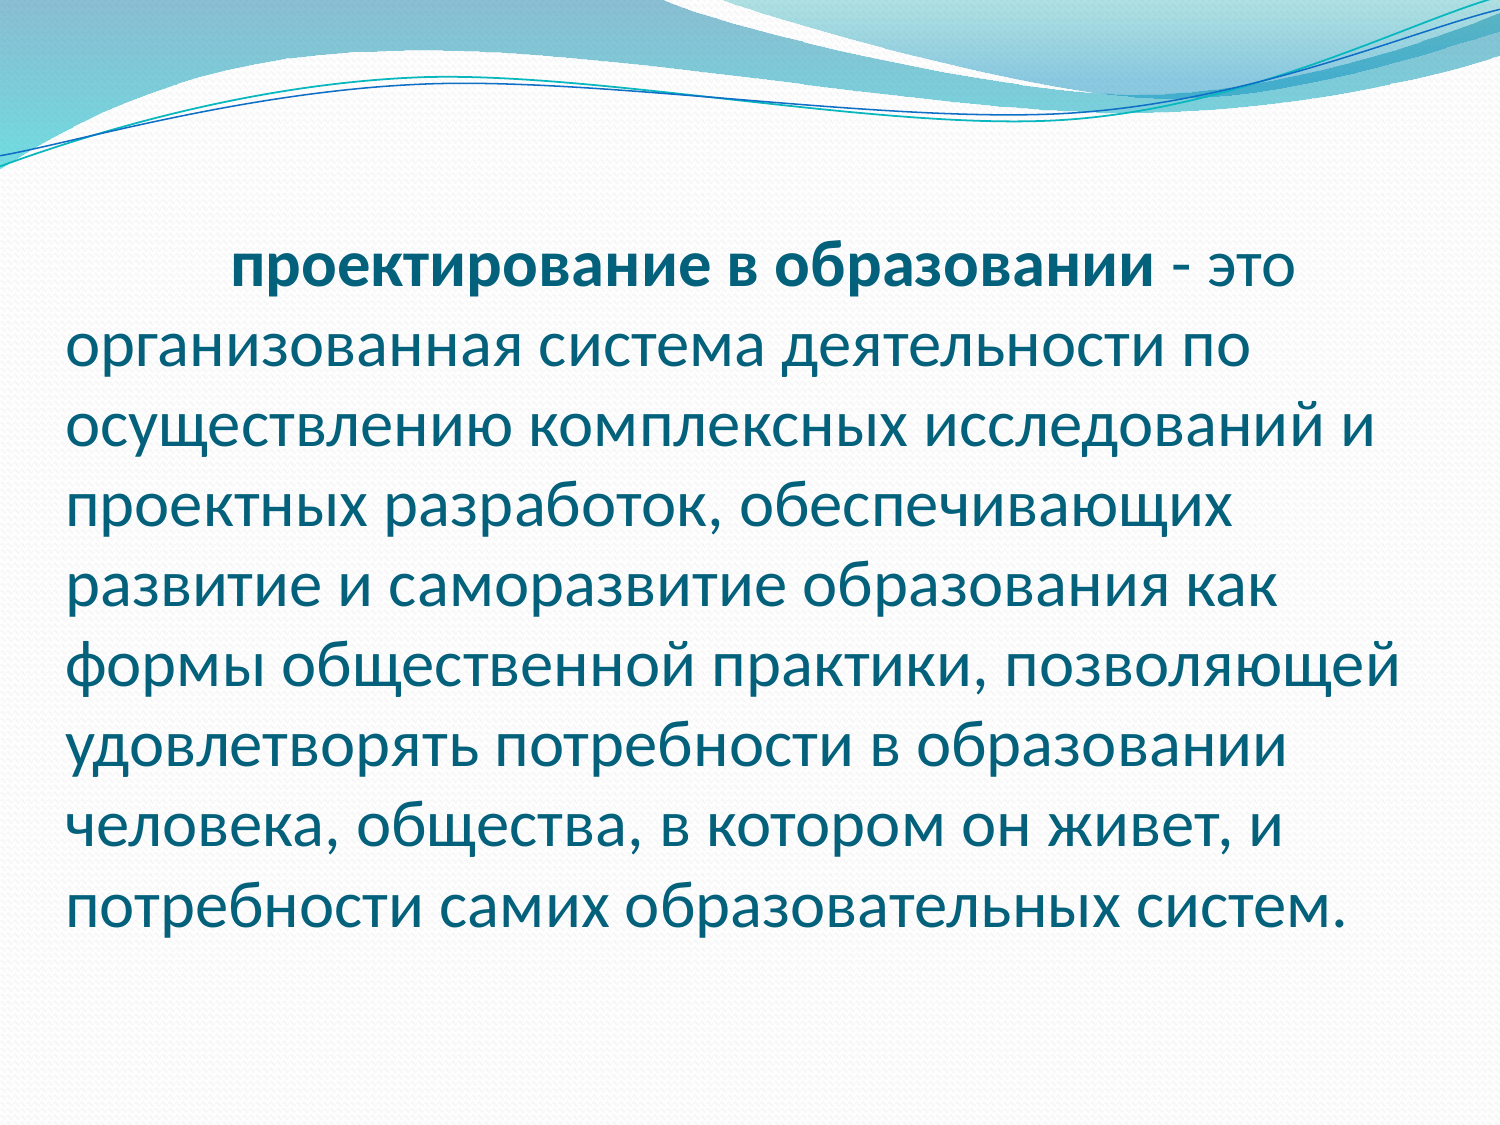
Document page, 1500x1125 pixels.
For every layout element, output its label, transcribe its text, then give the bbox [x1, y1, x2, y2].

title проектирование в образовании - это организованная система деятельности по осуществлению комплексных исследований и проектных разработок, обеспечивающих развитие и саморазвитие образования как формы общественной практики, позволяющей удовлетворять потребности в образовании человека, общества, в котором он живет, и потребности самих образовательных систем. [64, 184, 1415, 941]
